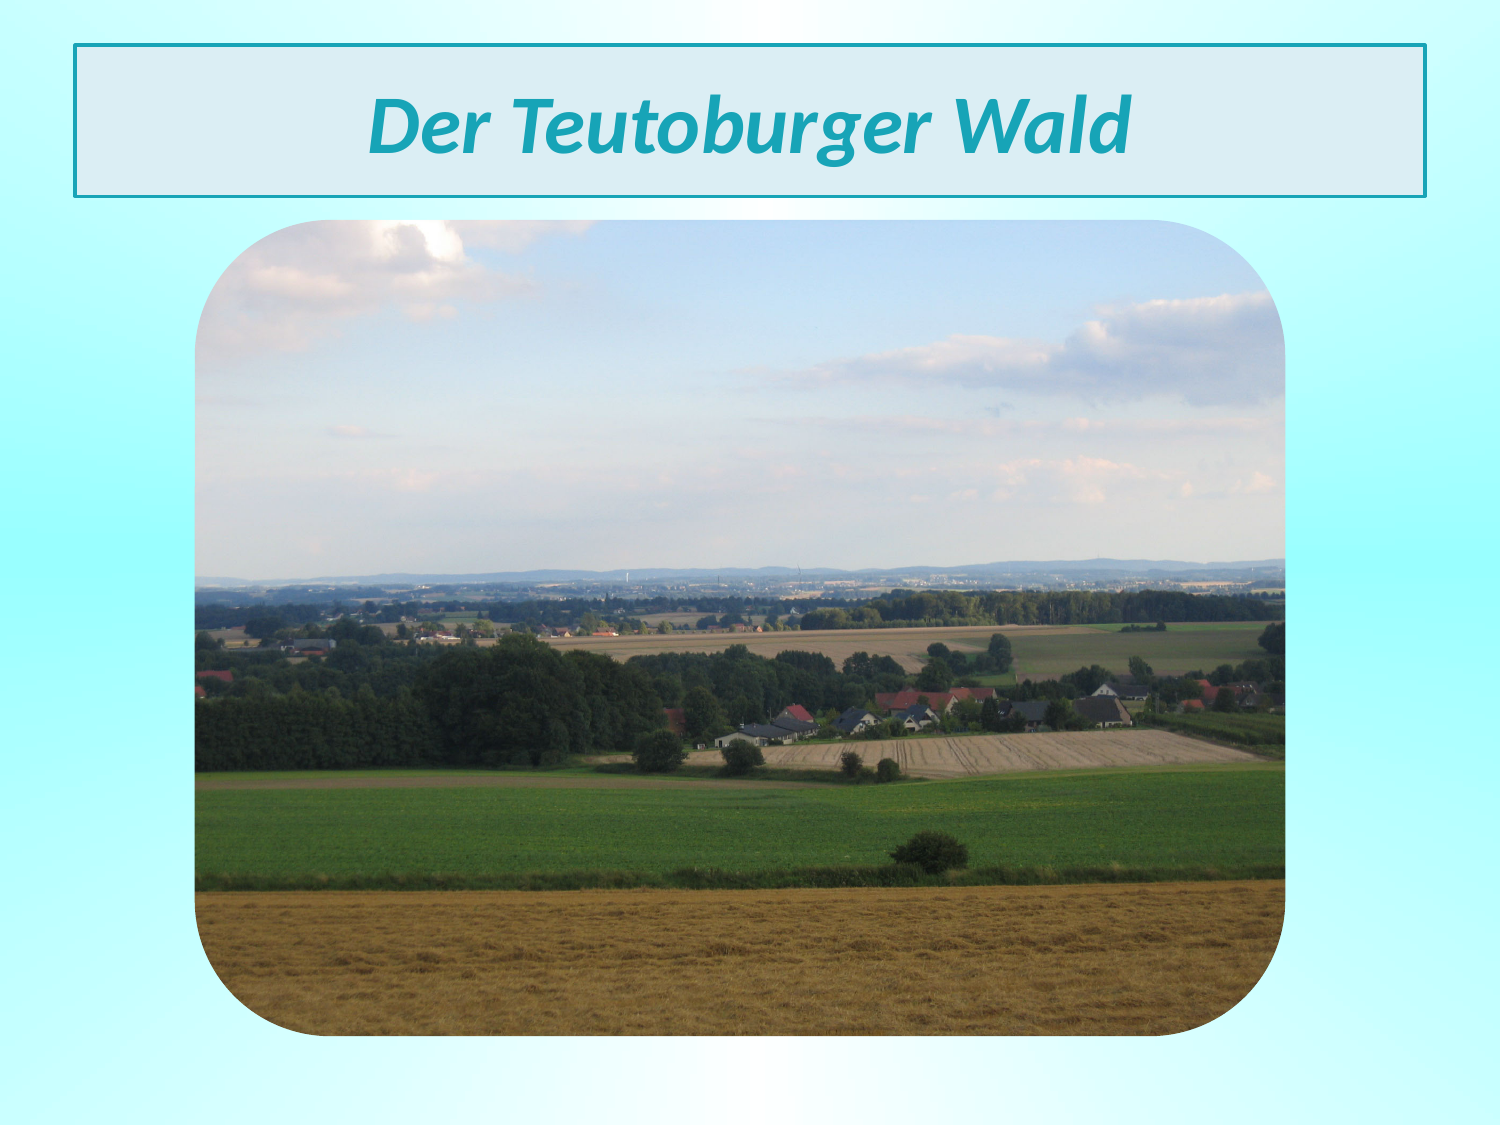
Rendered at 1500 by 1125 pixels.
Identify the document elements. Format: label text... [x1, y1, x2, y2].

picture [0, 0, 1500, 1125]
title Der Teutoburger Wald [75, 45, 1425, 197]
